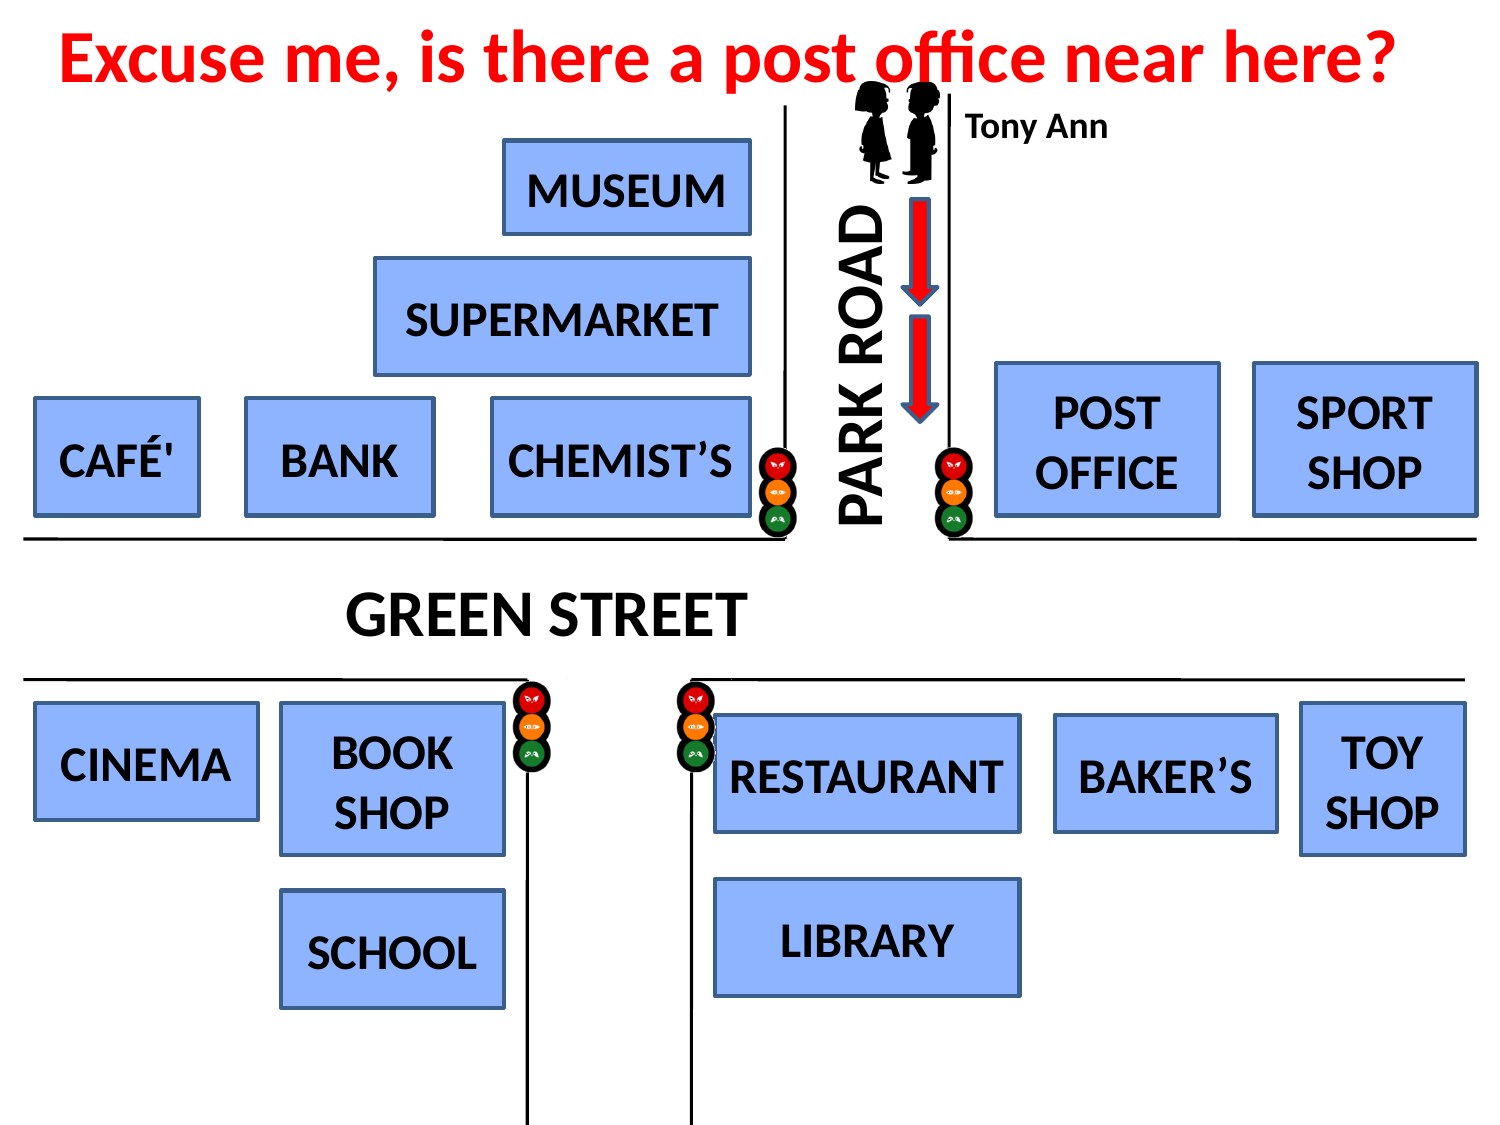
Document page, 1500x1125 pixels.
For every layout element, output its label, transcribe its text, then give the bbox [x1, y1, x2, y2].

text_box CAFÉ' [33, 396, 201, 518]
text_box MUSEUM [502, 138, 752, 236]
text_box LIBRARY [713, 877, 1022, 998]
text_box POST OFFICE [994, 361, 1221, 518]
text_box RESTAURANT [713, 713, 1022, 834]
picture [491, 679, 568, 775]
text_box SPORT SHOP [1252, 361, 1479, 518]
text_box GREEN STREET [330, 562, 764, 658]
picture [655, 679, 732, 775]
text_box CHEMIST’S [490, 396, 752, 518]
text_box BOOK SHOP [279, 701, 506, 857]
picture [855, 81, 940, 184]
picture [737, 445, 815, 541]
text_box PARK ROAD [808, 331, 904, 544]
text_box SCHOOL [279, 888, 506, 1010]
text_box BANK [244, 396, 436, 518]
picture [913, 445, 990, 541]
text_box [900, 331, 940, 424]
text_box PARK ROAD [808, 189, 904, 315]
text_box TOY SHOP [1299, 701, 1467, 857]
text_box CINEMA [33, 701, 260, 822]
text_box Tony Ann [949, 93, 1124, 154]
text_box BAKER’S [1053, 713, 1279, 834]
text_box Excuse me, is there a post office near here? [43, 0, 1432, 105]
text_box SUPERMARKET [373, 256, 752, 377]
text_box [900, 197, 940, 307]
